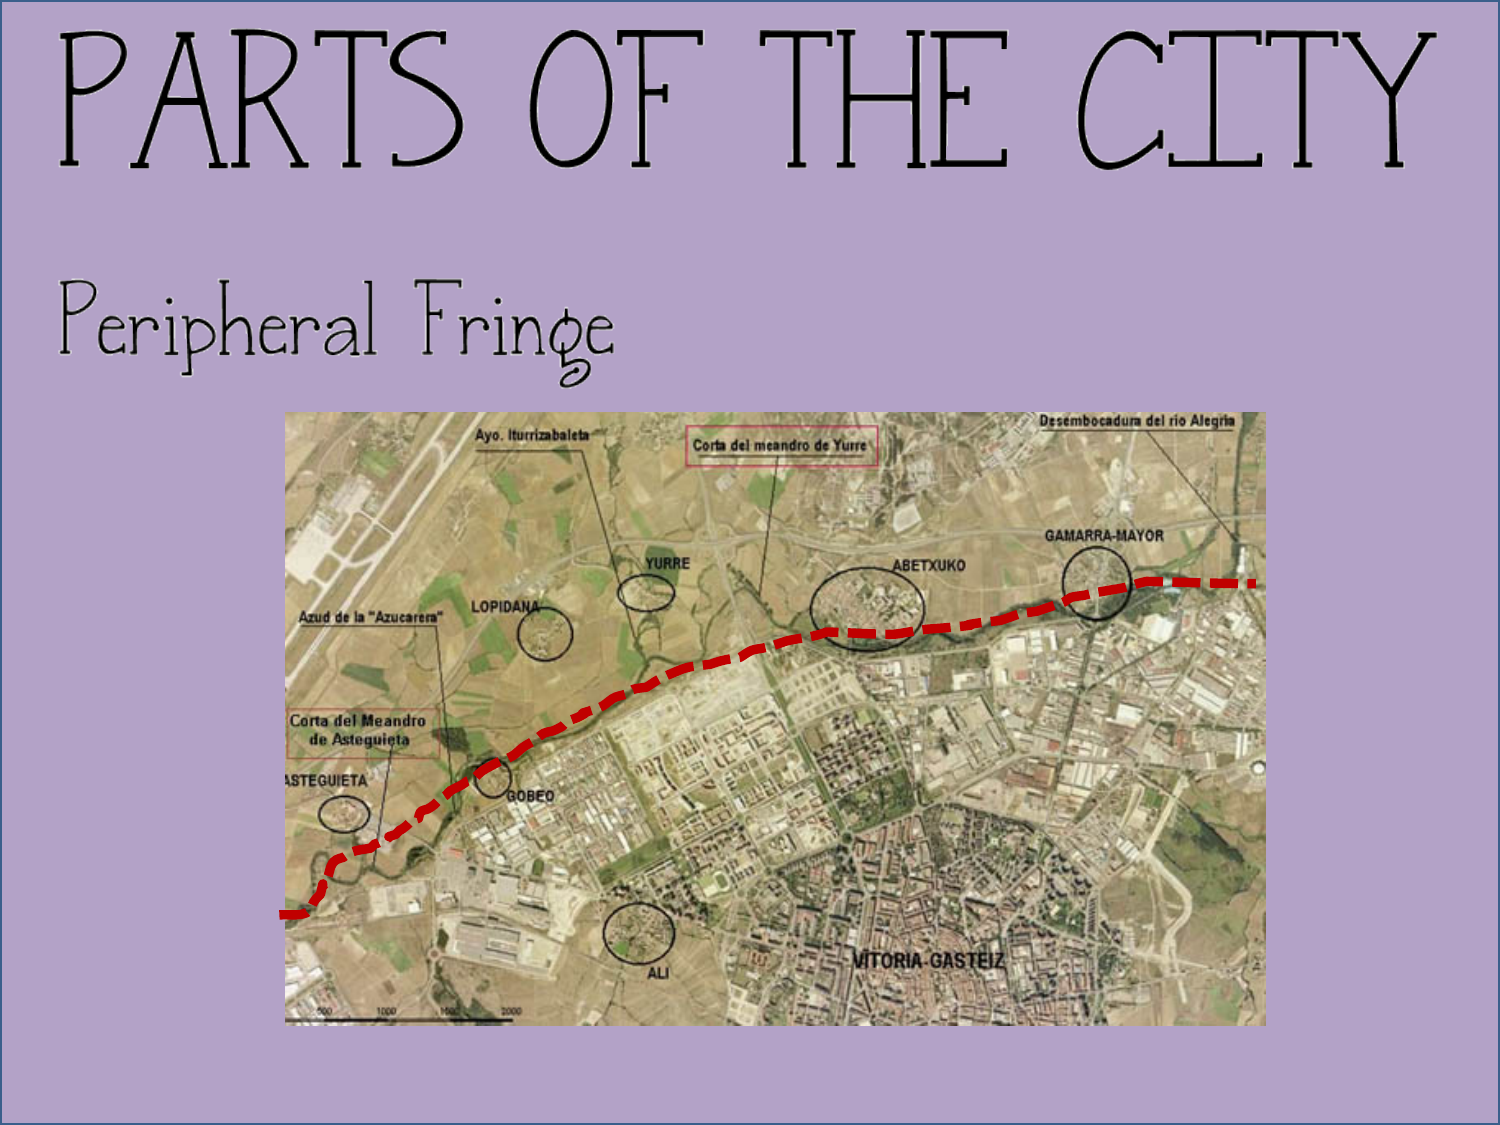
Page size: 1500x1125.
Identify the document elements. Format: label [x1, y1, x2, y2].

text_box [0, 0, 1500, 1125]
